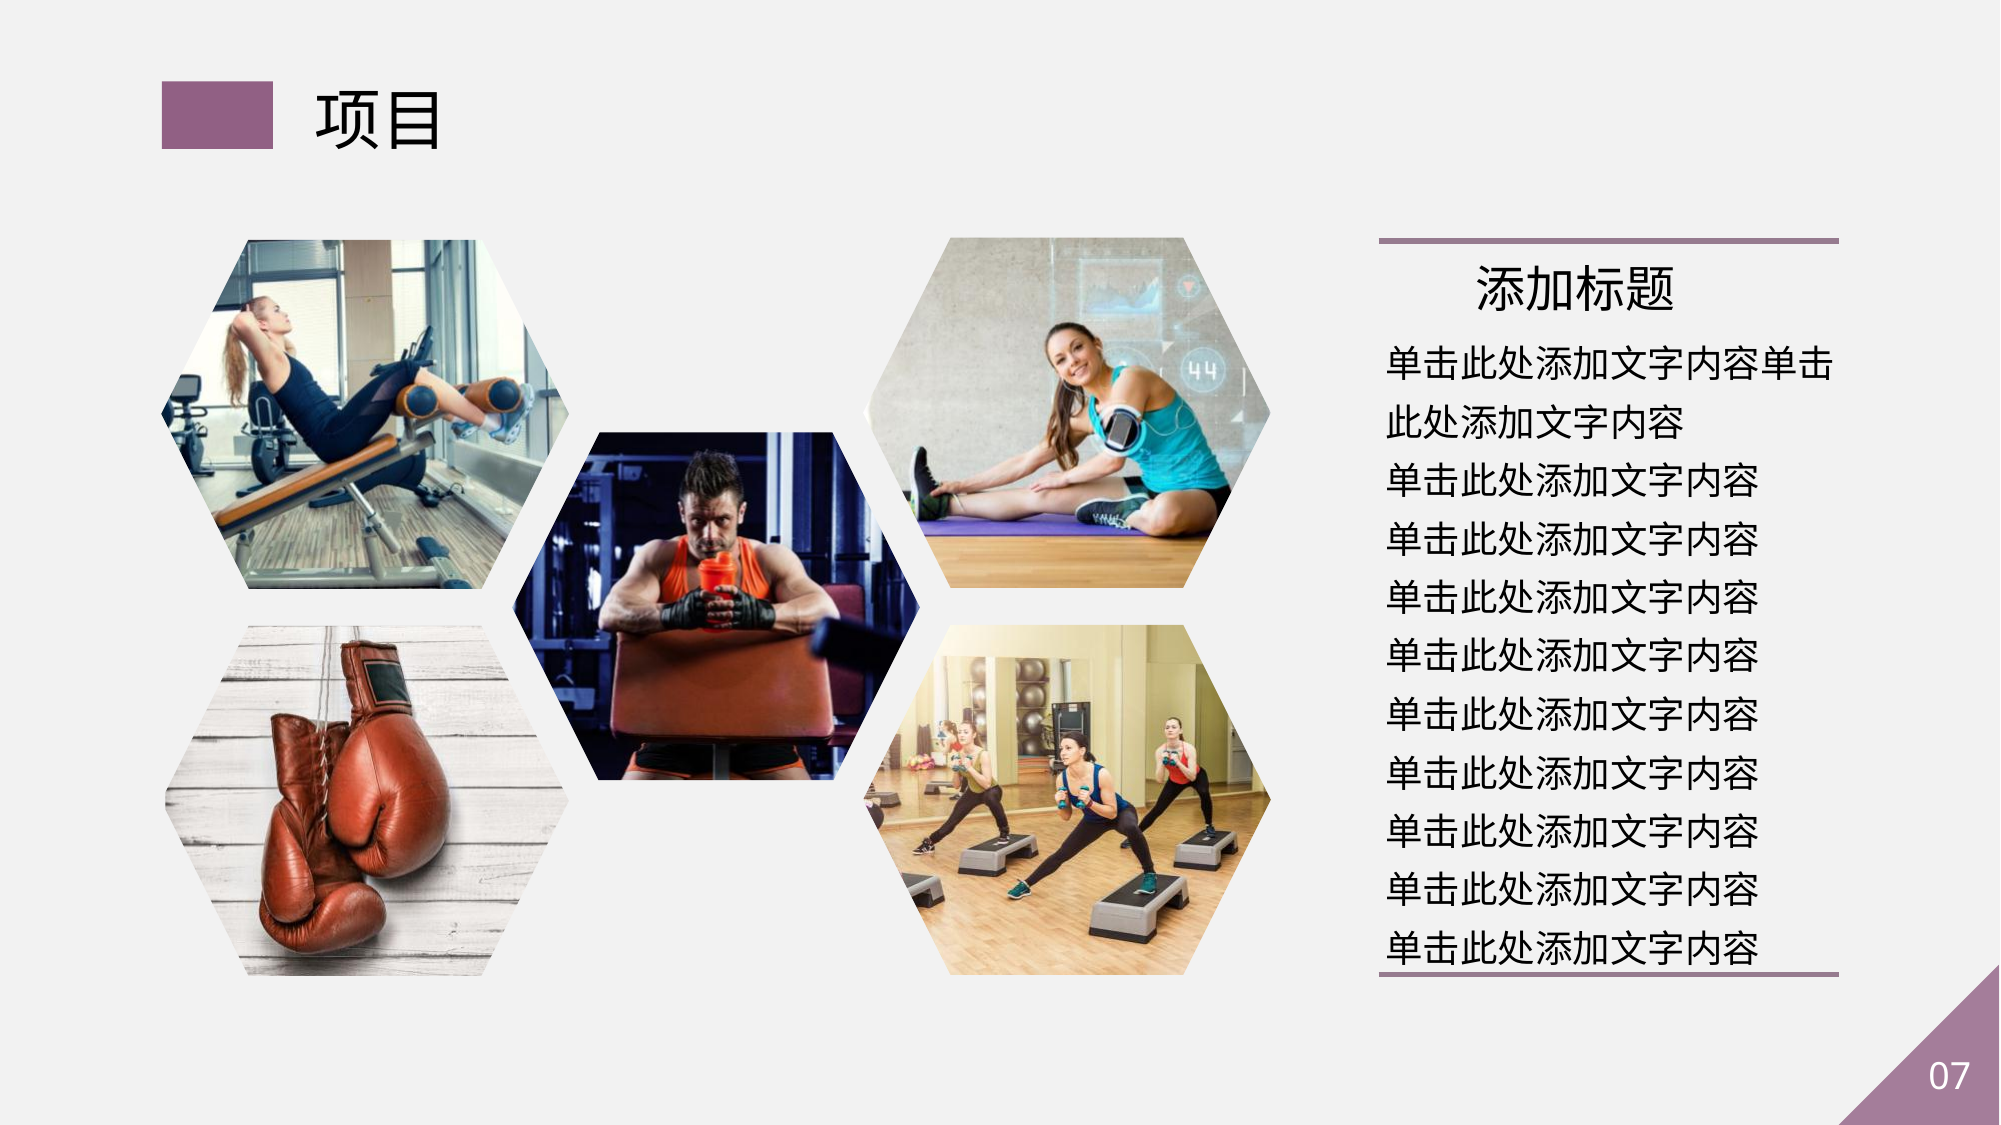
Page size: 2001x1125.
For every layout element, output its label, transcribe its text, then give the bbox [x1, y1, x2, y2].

text_box [161, 80, 274, 150]
text_box 单击此处添加文字内容单击此处添加文字内容 单击此处添加文字内容 单击此处添加文字内容 单击此处添加文字内容 单击此处添加文字内容 单击此处添加文字内容 单击此处添加文字内容 单击此处添加文字内容 单击此处添加文字内容 单击此处添加文字内容 [1370, 319, 1850, 978]
text_box [1837, 962, 2000, 1125]
picture [161, 237, 1271, 976]
text_box 添加标题 [1460, 249, 1759, 319]
text_box 07 [1913, 1044, 1999, 1105]
text_box 项目 [299, 70, 523, 166]
